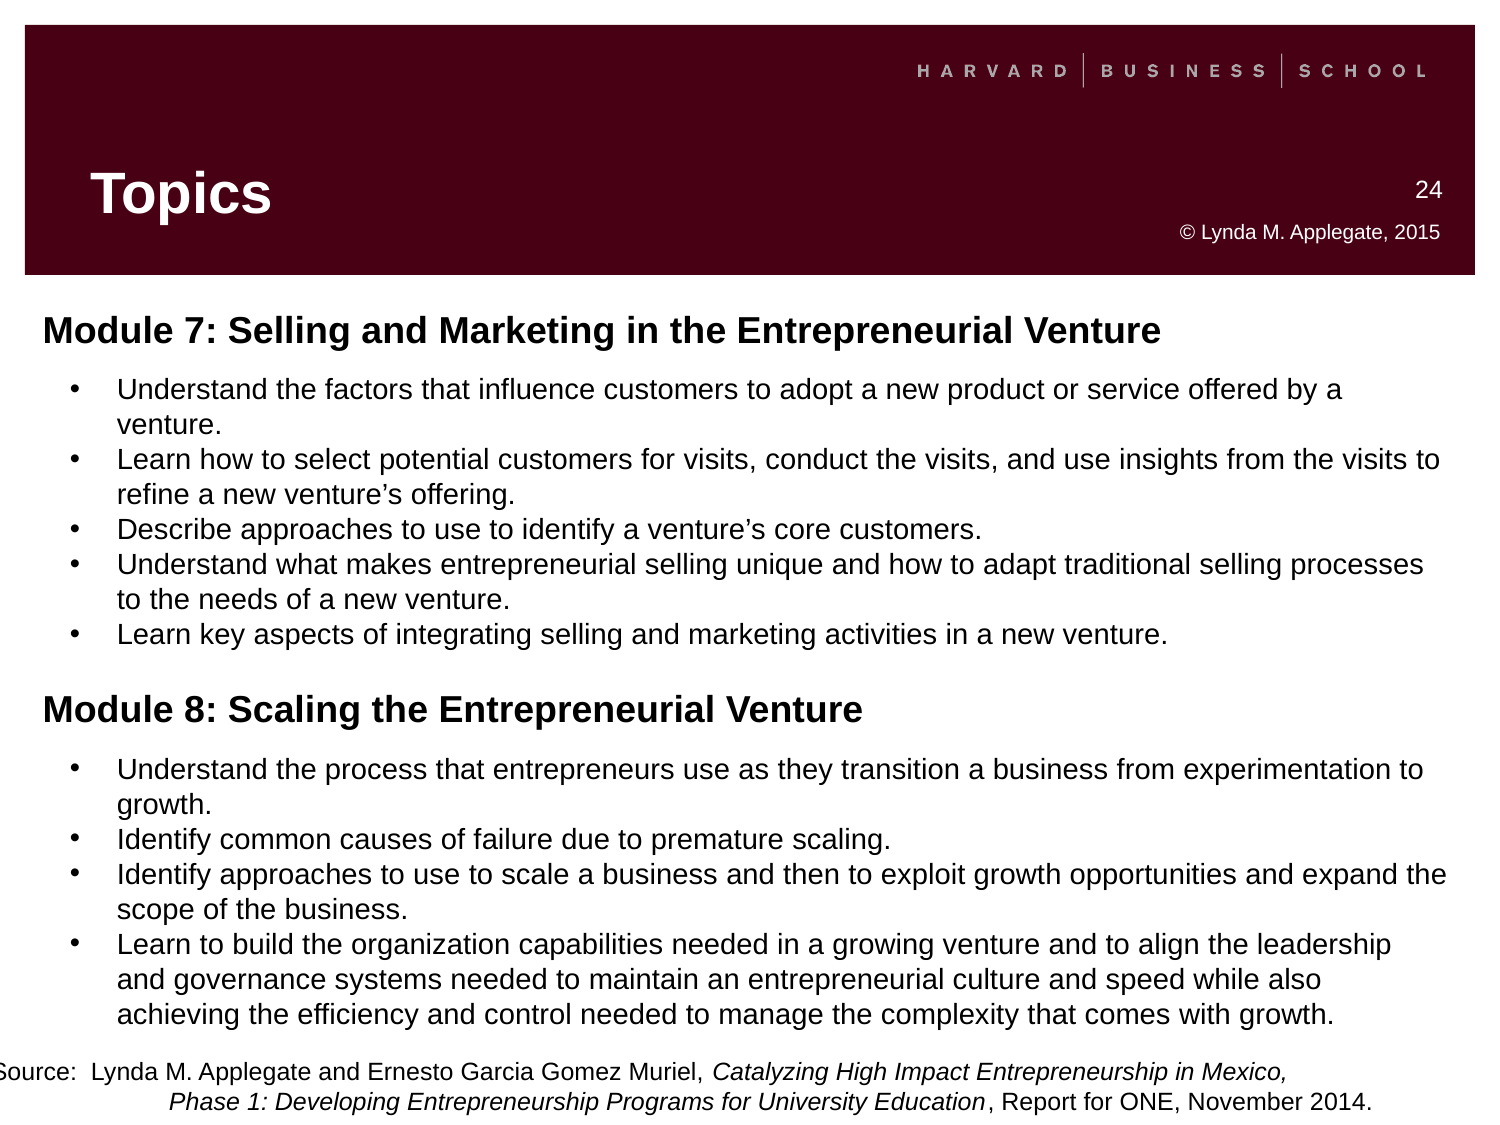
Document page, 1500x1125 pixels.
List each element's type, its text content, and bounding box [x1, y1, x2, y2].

slide_number 24 [1108, 158, 1459, 219]
text_box Source: Lynda M. Applegate and Ernesto Garcia Gomez Muriel, Catalyzing High Impact Entrepreneurship in Mexico, Phase 1: Developing Entrepreneurship Programs for University Education, Report for ONE, November 2014. [0, 1048, 1417, 1124]
text_box Module 7: Selling and Marketing in the Entrepreneurial Venture Understand the factors that influence customers to adopt a new product or service offered by a venture. Learn how to select potential customers for visits, conduct the visits, and use insights from the visits to refine a new venture’s offering. Describe approaches to use to identify a venture’s core customers. Understand what makes entrepreneurial selling unique and how to adapt traditional selling processes to the needs of a new venture. Learn key aspects of integrating selling and marketing activities in a new venture. Module 8: Scaling the Entrepreneurial Venture Understand the process that entrepreneurs use as they transition a business from experimentation to growth. Identify common causes of failure due to premature scaling. Identify approaches to use to scale a business and then to exploit growth opportunities and expand the scope of the business. Learn to build the organization capabilities needed in a growing venture and to align the leadership and governance systems needed to maintain an entrepreneurial culture and speed while also achieving the efficiency and control needed to manage the complexity that comes with growth. [27, 298, 1466, 1073]
title Topics [74, 44, 1426, 233]
